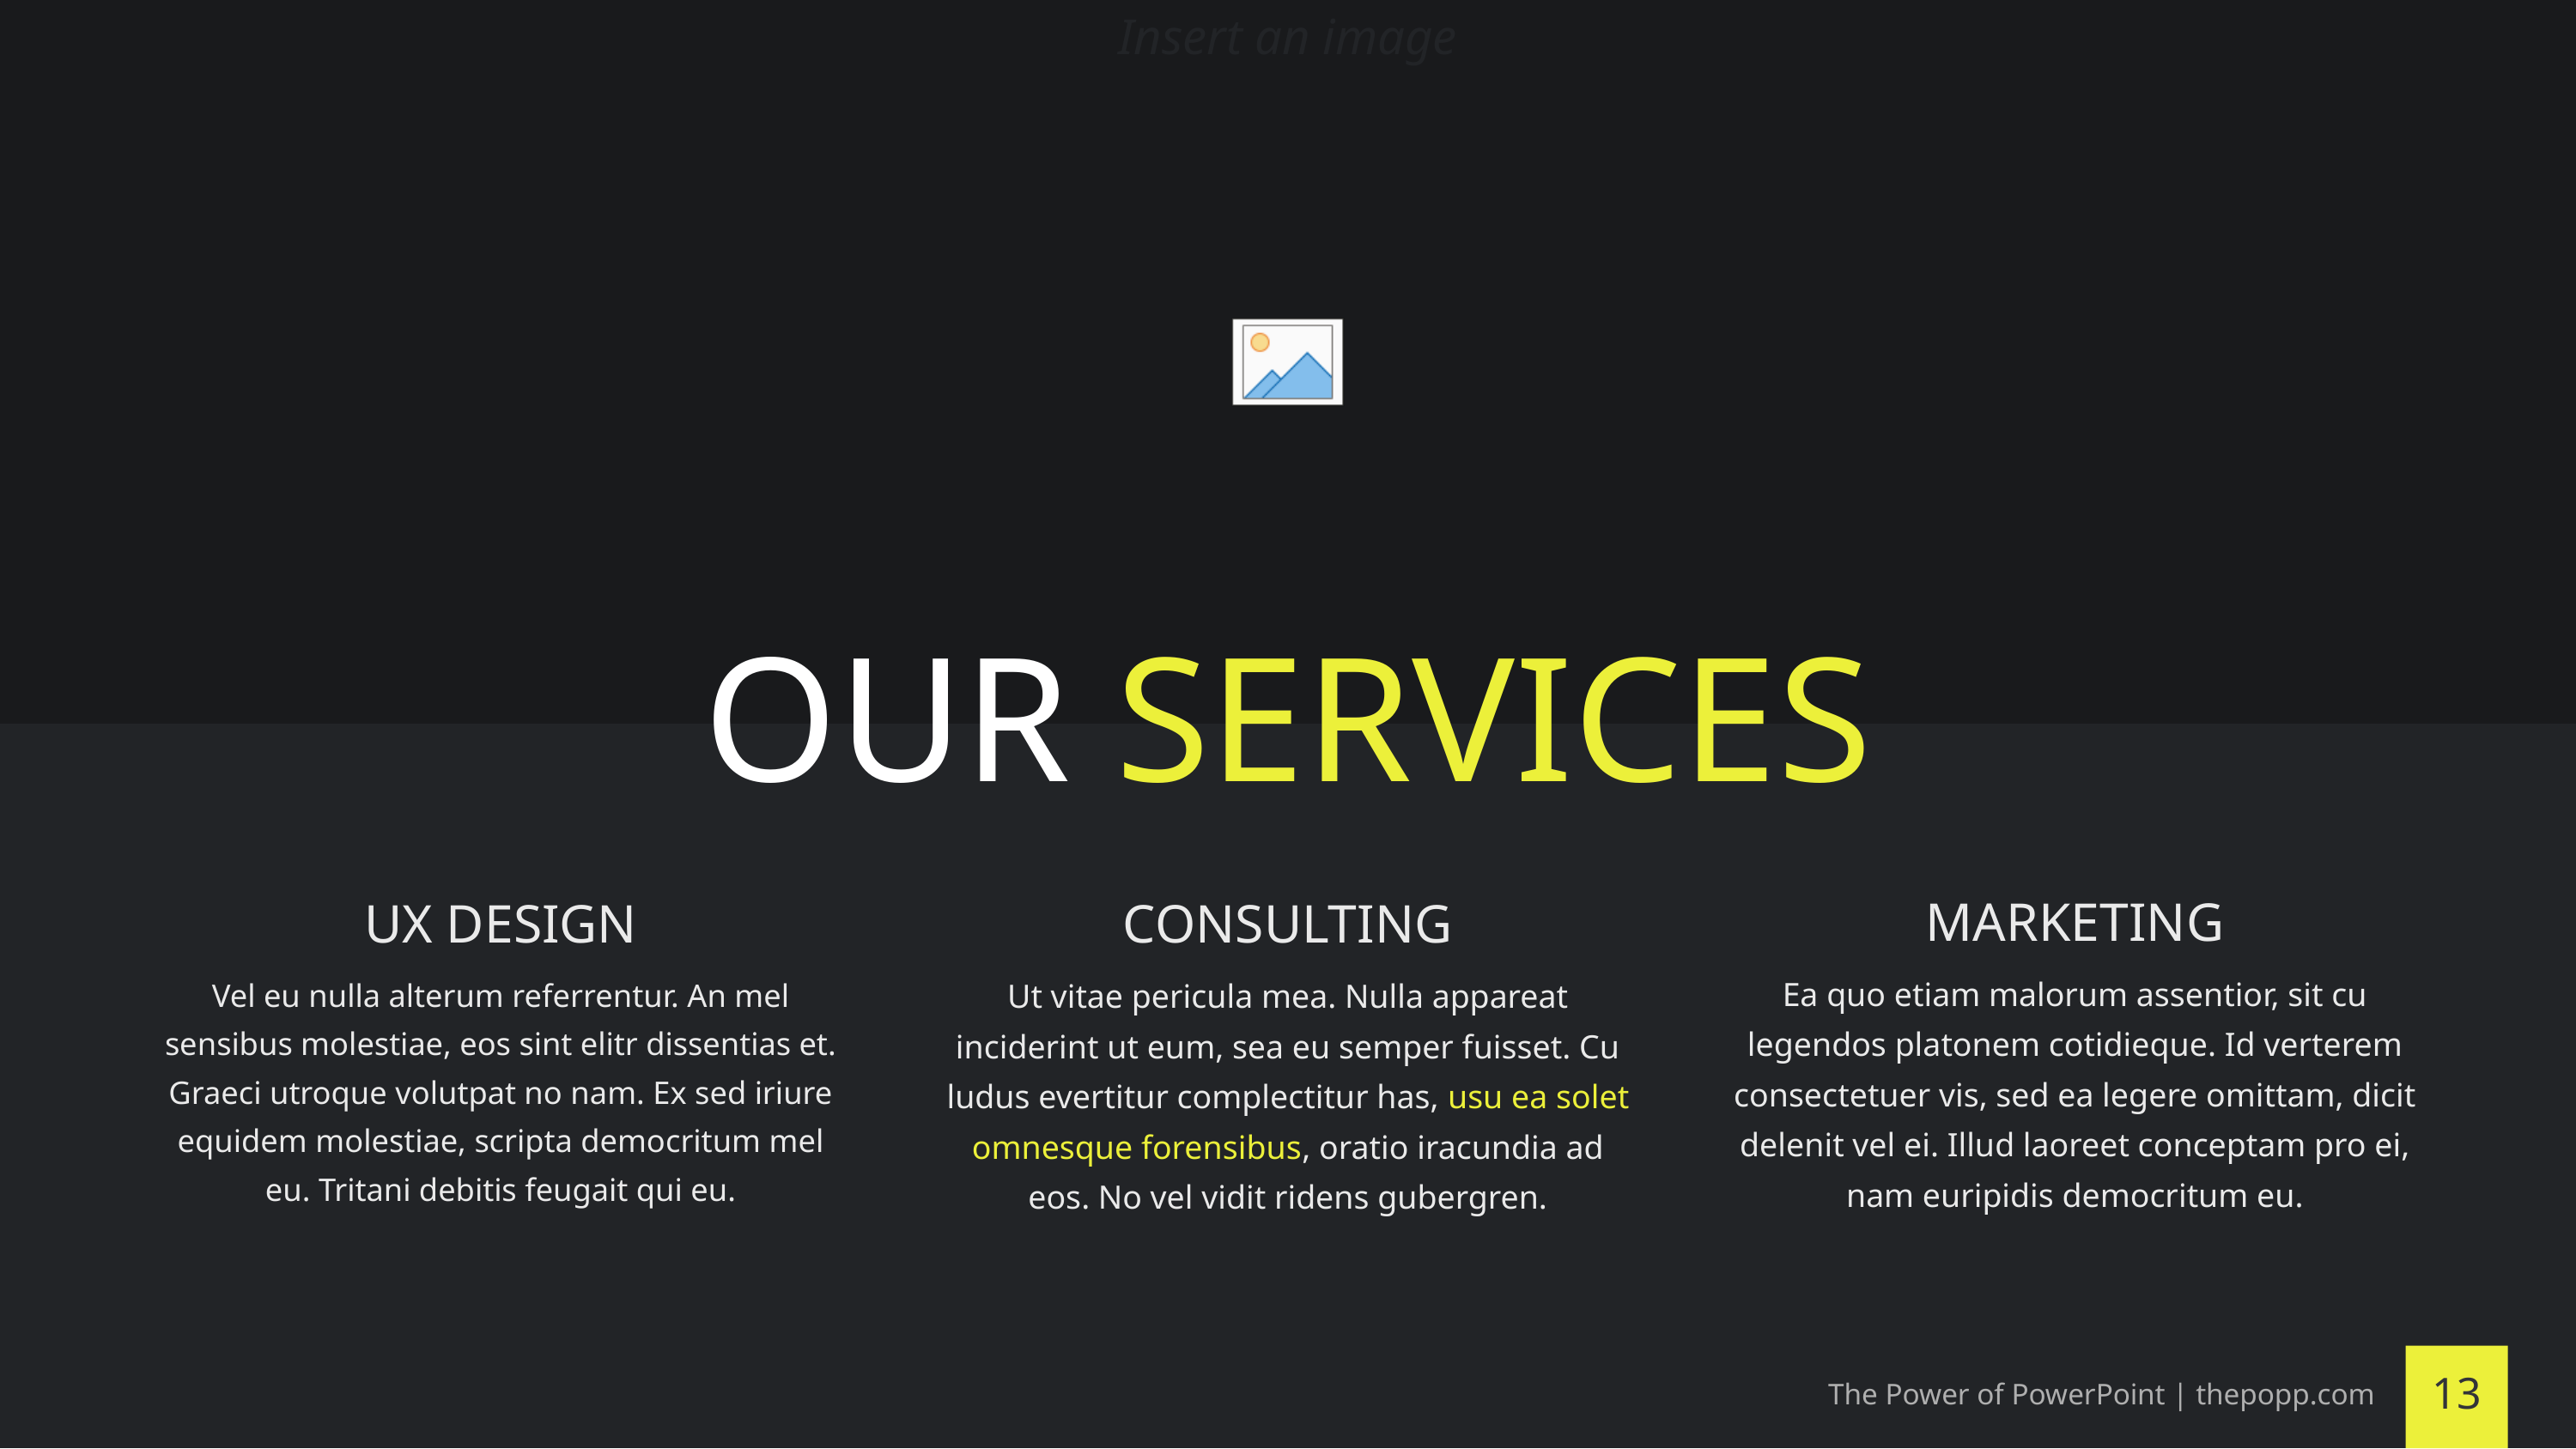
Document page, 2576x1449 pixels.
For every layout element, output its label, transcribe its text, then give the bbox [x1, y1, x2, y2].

list MARKETING [1717, 882, 2433, 955]
title OUR SERVICES [423, 724, 2153, 827]
list Vel eu nulla alterum referrentur. An mel sensibus molestiae, eos sint elitr dissentias et. Graeci utroque volutpat no nam. Ex sed iriure equidem molestiae, scripta democritum mel eu. Tritani debitis feugait qui eu. [143, 958, 859, 1258]
footer The Power of PowerPoint | thepopp.com [1519, 1356, 2389, 1434]
list Ea quo etiam malorum assentior, sit cu legendos platonem cotidieque. Id verterem consectetuer vis, sed ea legere omittam, dicit delenit vel ei. Illud laoreet conceptam pro ei, nam euripidis democritum eu. [1717, 955, 2433, 1255]
list CONSULTING [930, 884, 1646, 958]
slide_number 13 [2404, 1356, 2509, 1434]
picture [0, 0, 2576, 724]
list Ut vitae pericula mea. Nulla appareat inciderint ut eum, sea eu semper fuisset. Cu ludus evertitur complectitur has, usu ea solet omnesque forensibus, oratio iracundia ad eos. No vel vidit ridens gubergren. [930, 958, 1646, 1258]
list UX DESIGN [143, 884, 859, 958]
